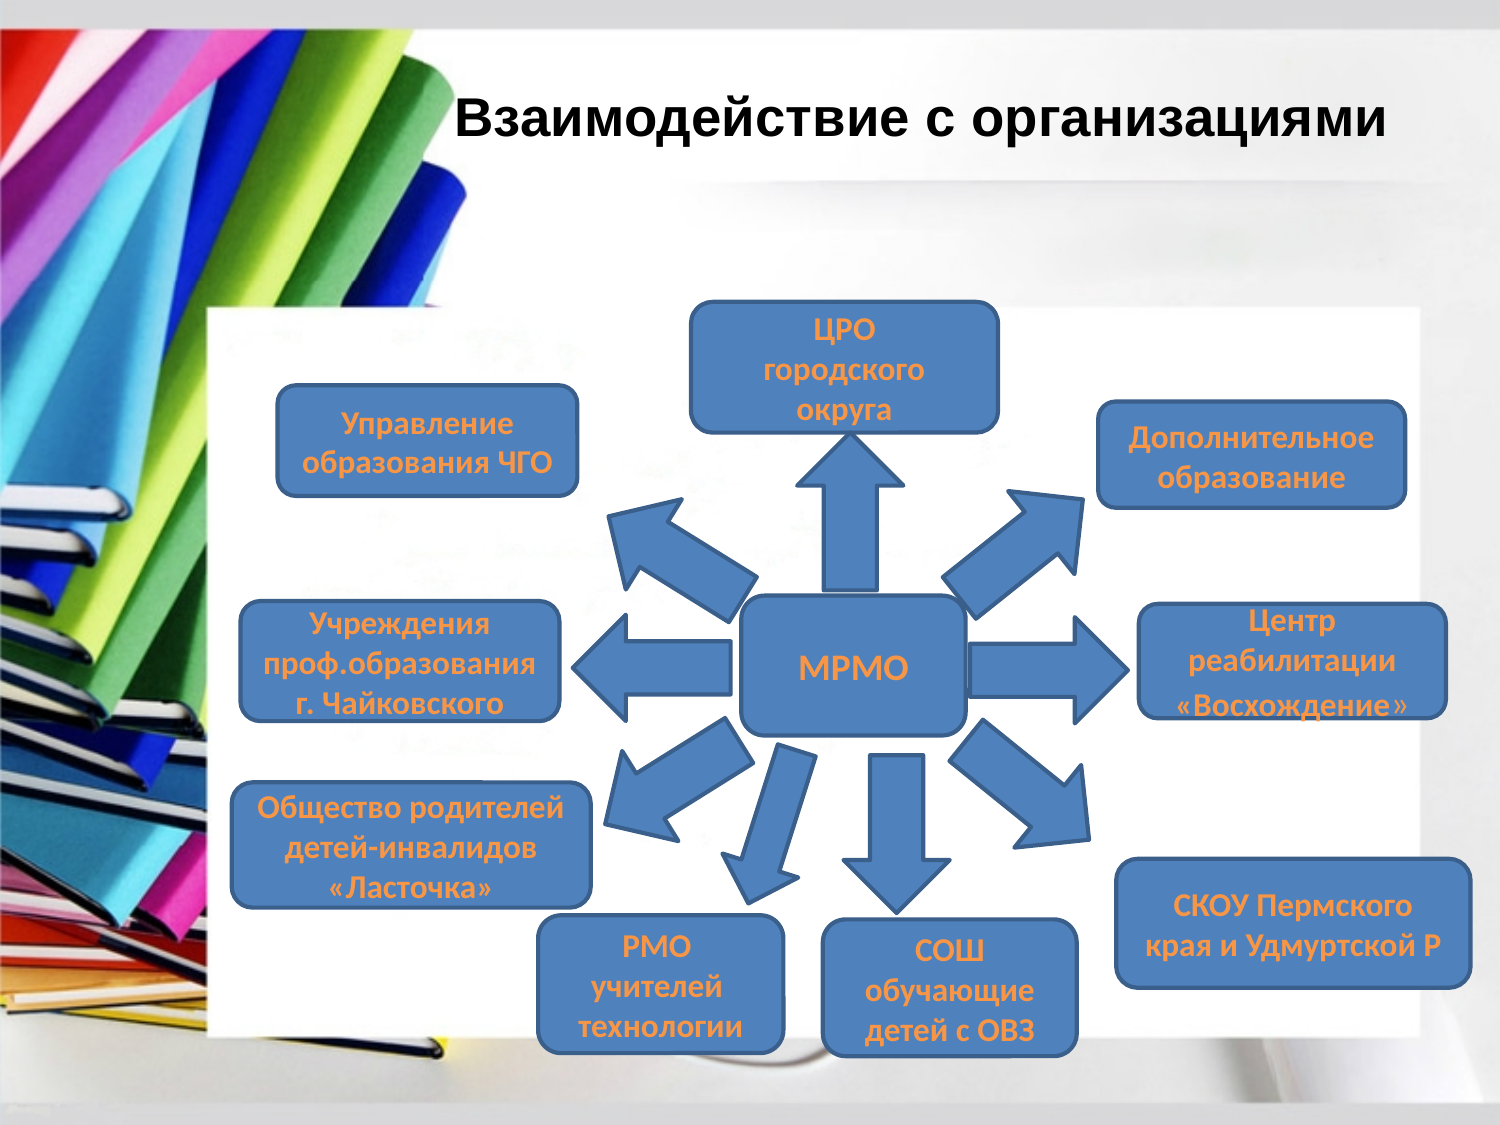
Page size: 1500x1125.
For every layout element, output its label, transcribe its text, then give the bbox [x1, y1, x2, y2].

text_box [570, 612, 733, 723]
text_box ЦРО городского округа [688, 299, 1001, 435]
text_box [947, 717, 1092, 850]
text_box [603, 715, 756, 844]
text_box [967, 615, 1131, 726]
text_box СКОУ Пермского края и Удмуртской Р [1114, 856, 1473, 990]
text_box [606, 497, 759, 625]
text_box РМО учителей технологии [536, 913, 786, 1056]
title Взаимодействие с организациями [419, 45, 1425, 185]
text_box [940, 488, 1085, 621]
text_box [720, 742, 818, 906]
text_box Общество родителей детей-инвалидов «Ласточка» [229, 780, 593, 910]
text_box СОШ обучающие детей с ОВЗ [820, 917, 1079, 1059]
text_box Центр реабилитации «Восхождение» [1136, 601, 1449, 721]
text_box Учреждения проф.образования г. Чайковского [238, 598, 562, 724]
text_box [795, 430, 906, 593]
text_box Управление образования ЧГО [275, 383, 580, 499]
text_box Дополнительное образование [1096, 399, 1408, 510]
text_box МРМО [739, 593, 968, 738]
picture [0, 0, 1500, 1125]
text_box [841, 753, 952, 916]
